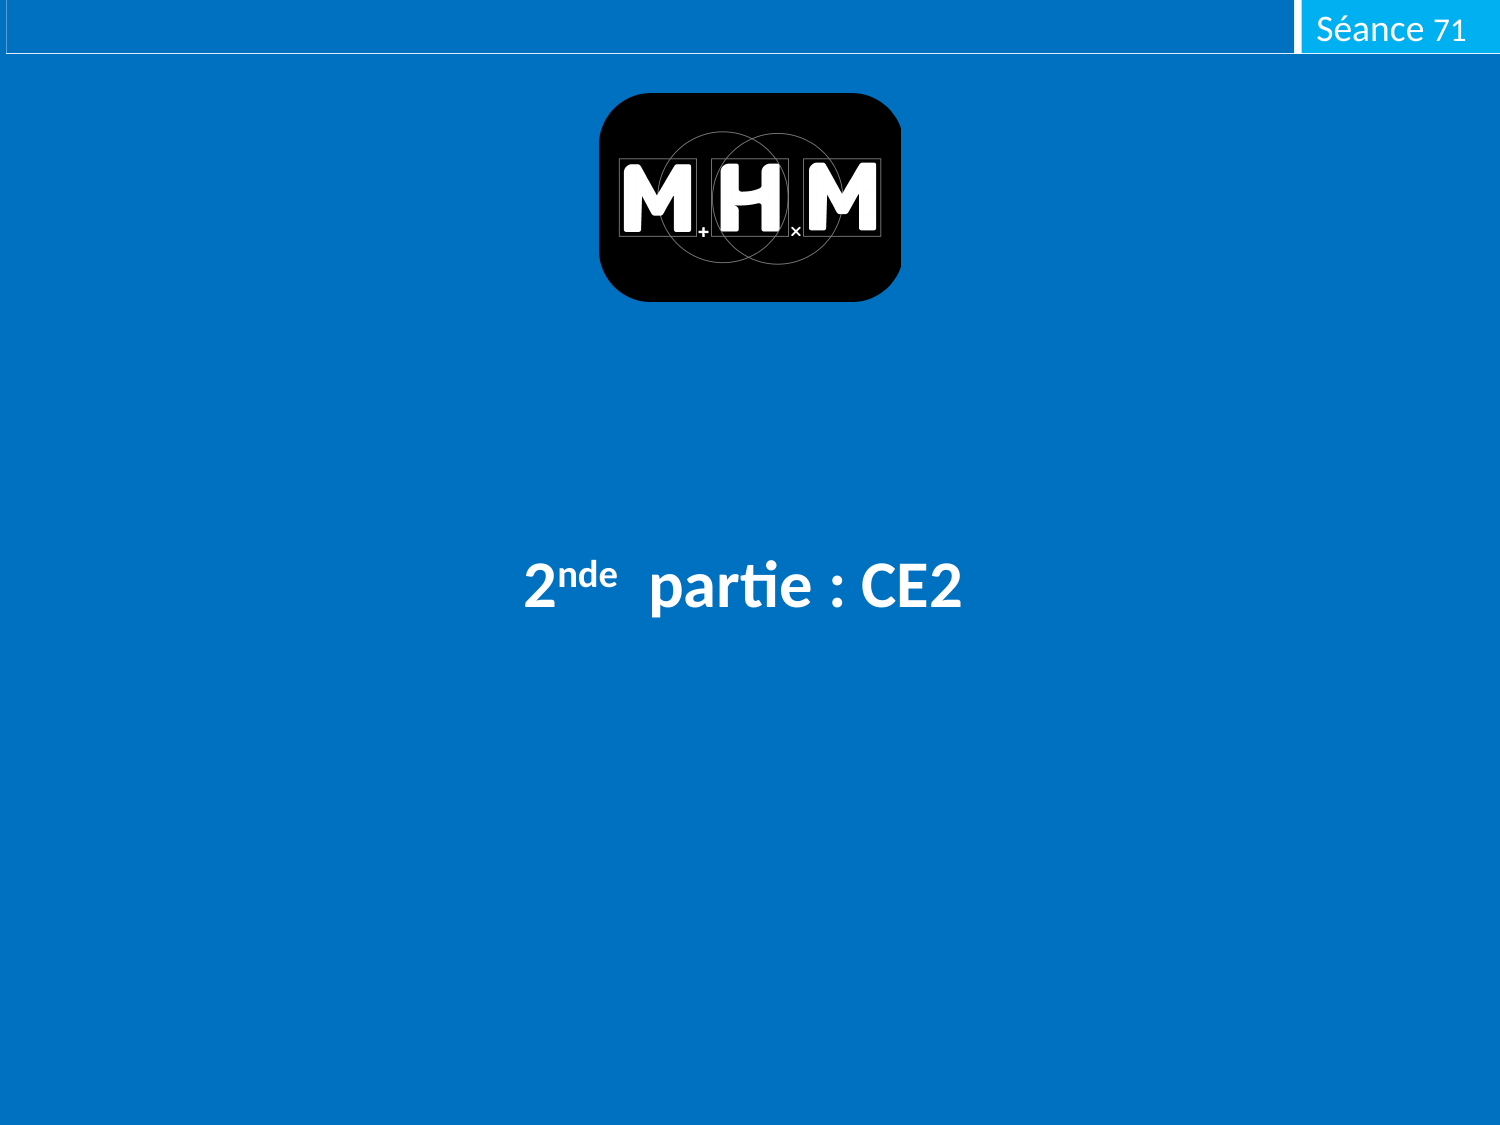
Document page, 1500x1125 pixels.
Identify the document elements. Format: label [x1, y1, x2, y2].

text_box [0, 54, 1500, 1125]
